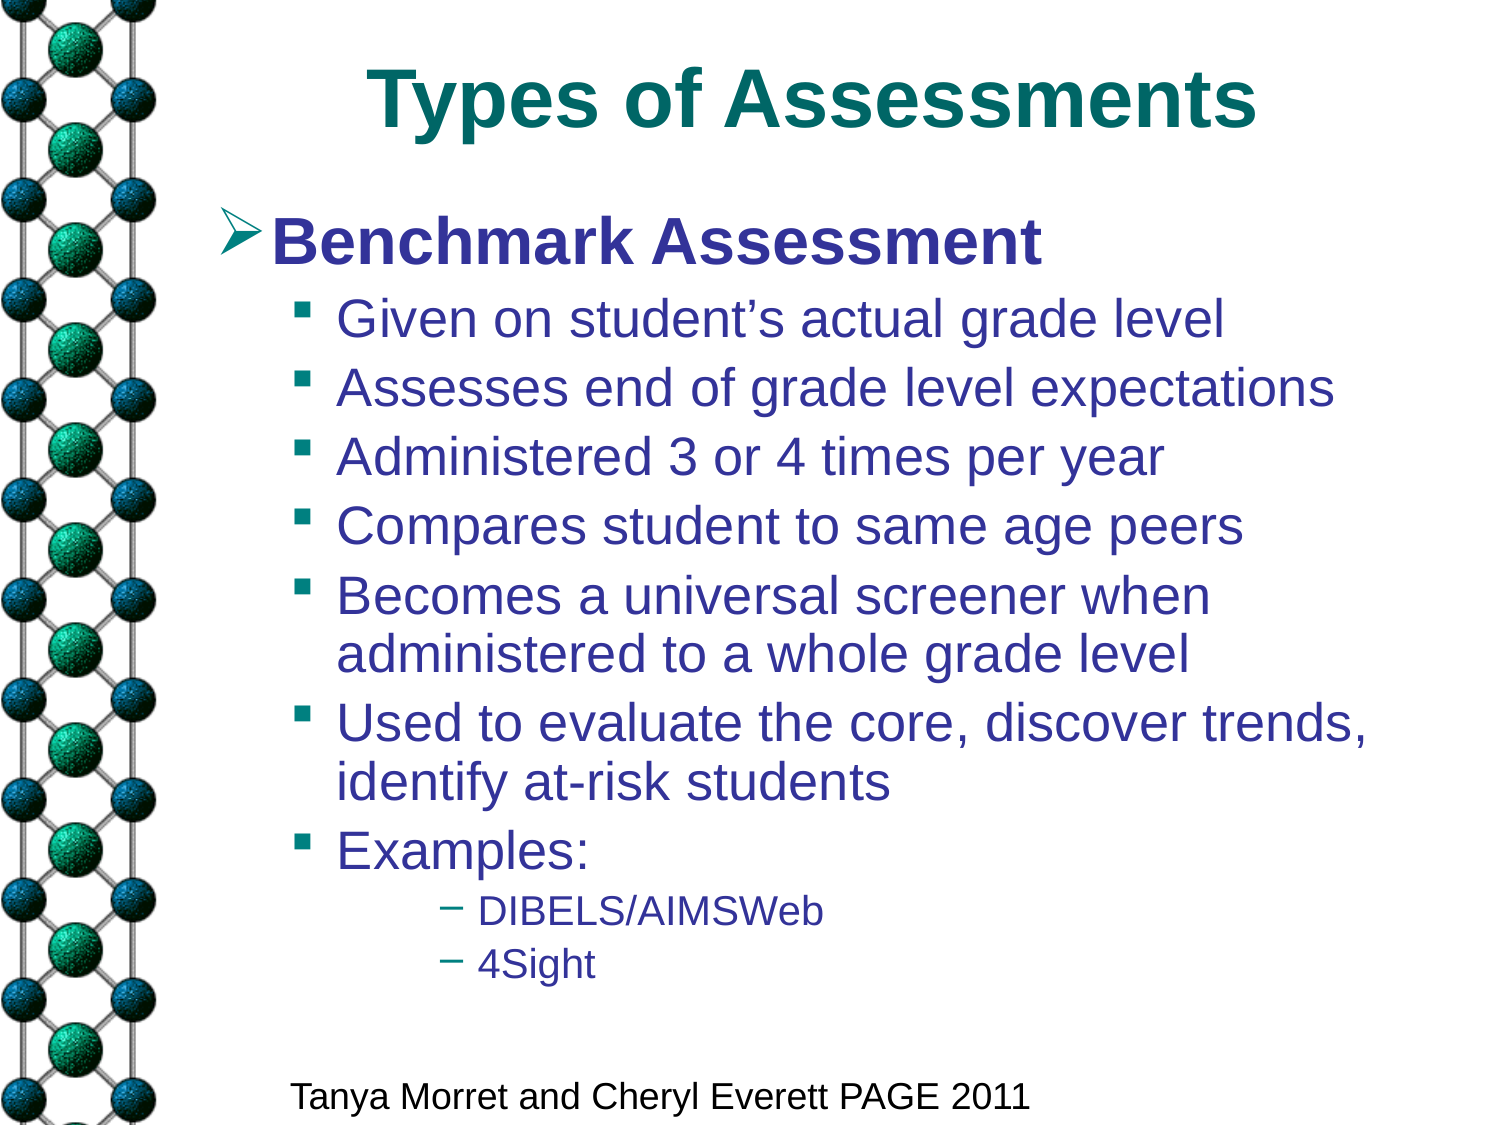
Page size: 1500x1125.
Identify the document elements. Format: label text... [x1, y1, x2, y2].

list Benchmark Assessment Given on student’s actual grade level Assesses end of grade level expectations Administered 3 or 4 times per year Compares student to same age peers Becomes a universal screener when administered to a whole grade level Used to evaluate the core, discover trends, identify at-risk students Examples: DIBELS/AIMSWeb 4Sight [199, 199, 1426, 943]
title Types of Assessments [199, 0, 1426, 188]
picture [0, 0, 1500, 1125]
text_box Tanya Morret and Cheryl Everett PAGE 2011 [275, 1064, 1288, 1125]
